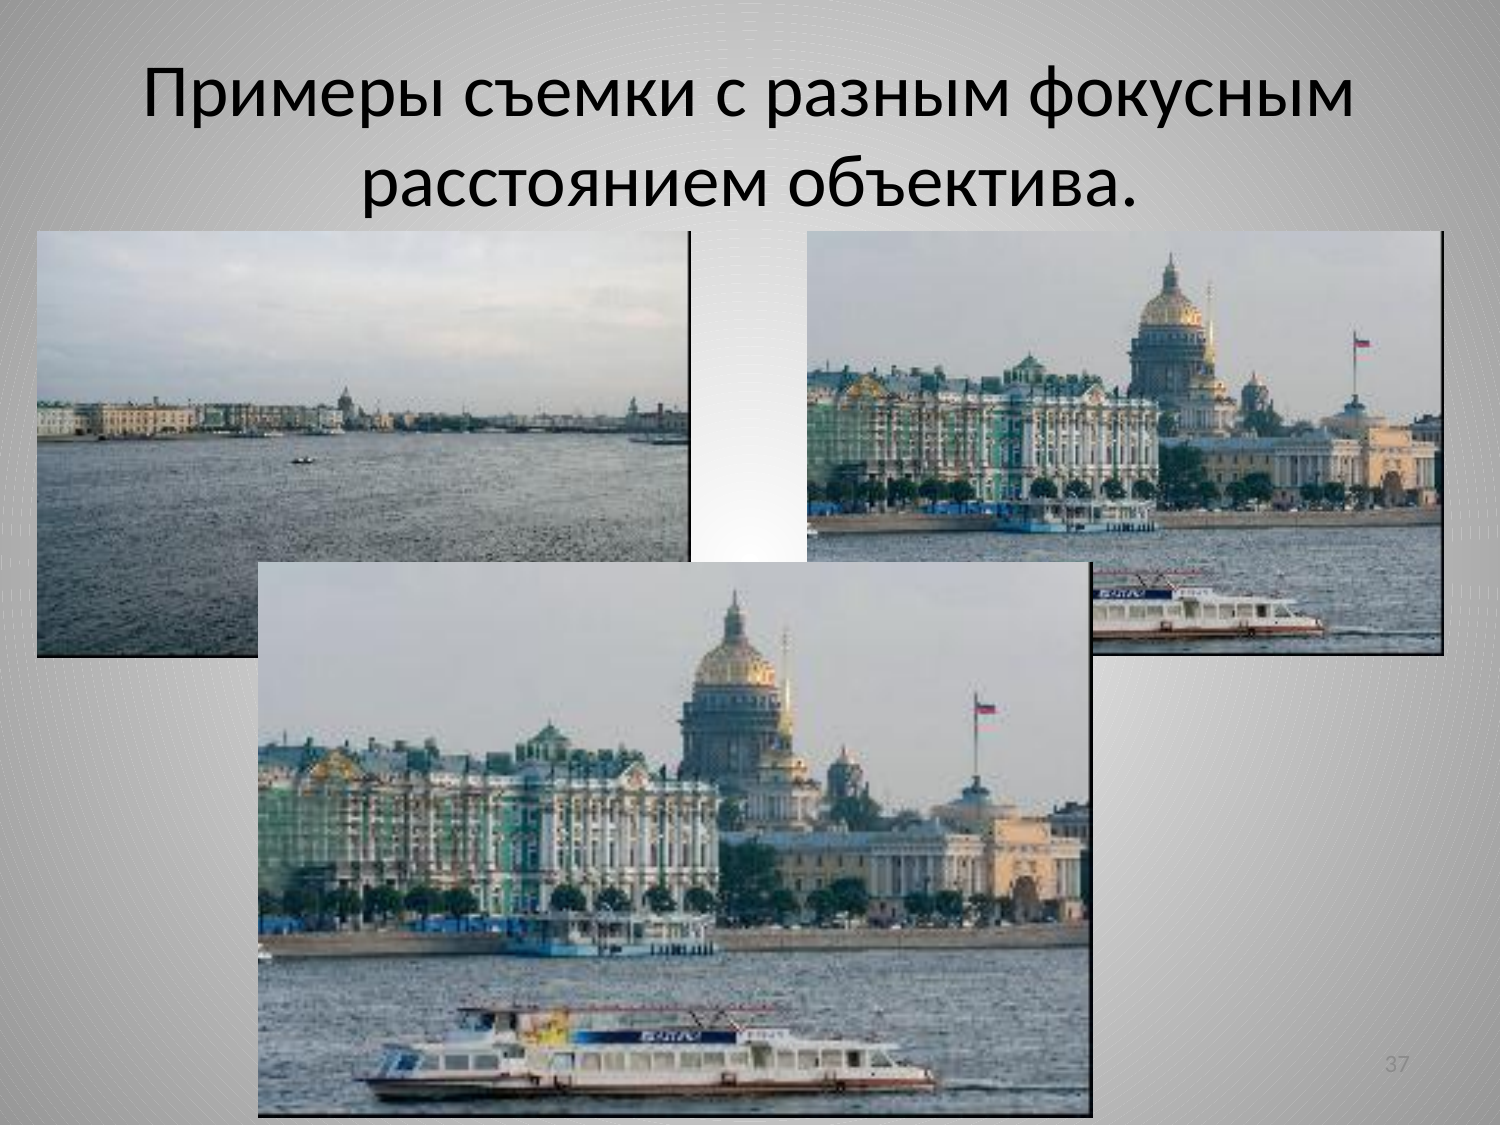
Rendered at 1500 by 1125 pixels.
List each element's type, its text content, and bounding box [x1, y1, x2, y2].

title Примеры съемки с разным фокусным расстоянием объектива. [75, 19, 1425, 245]
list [806, 231, 1444, 656]
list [258, 562, 1093, 1118]
slide_number 37 [1097, 1025, 1425, 1100]
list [37, 231, 692, 658]
